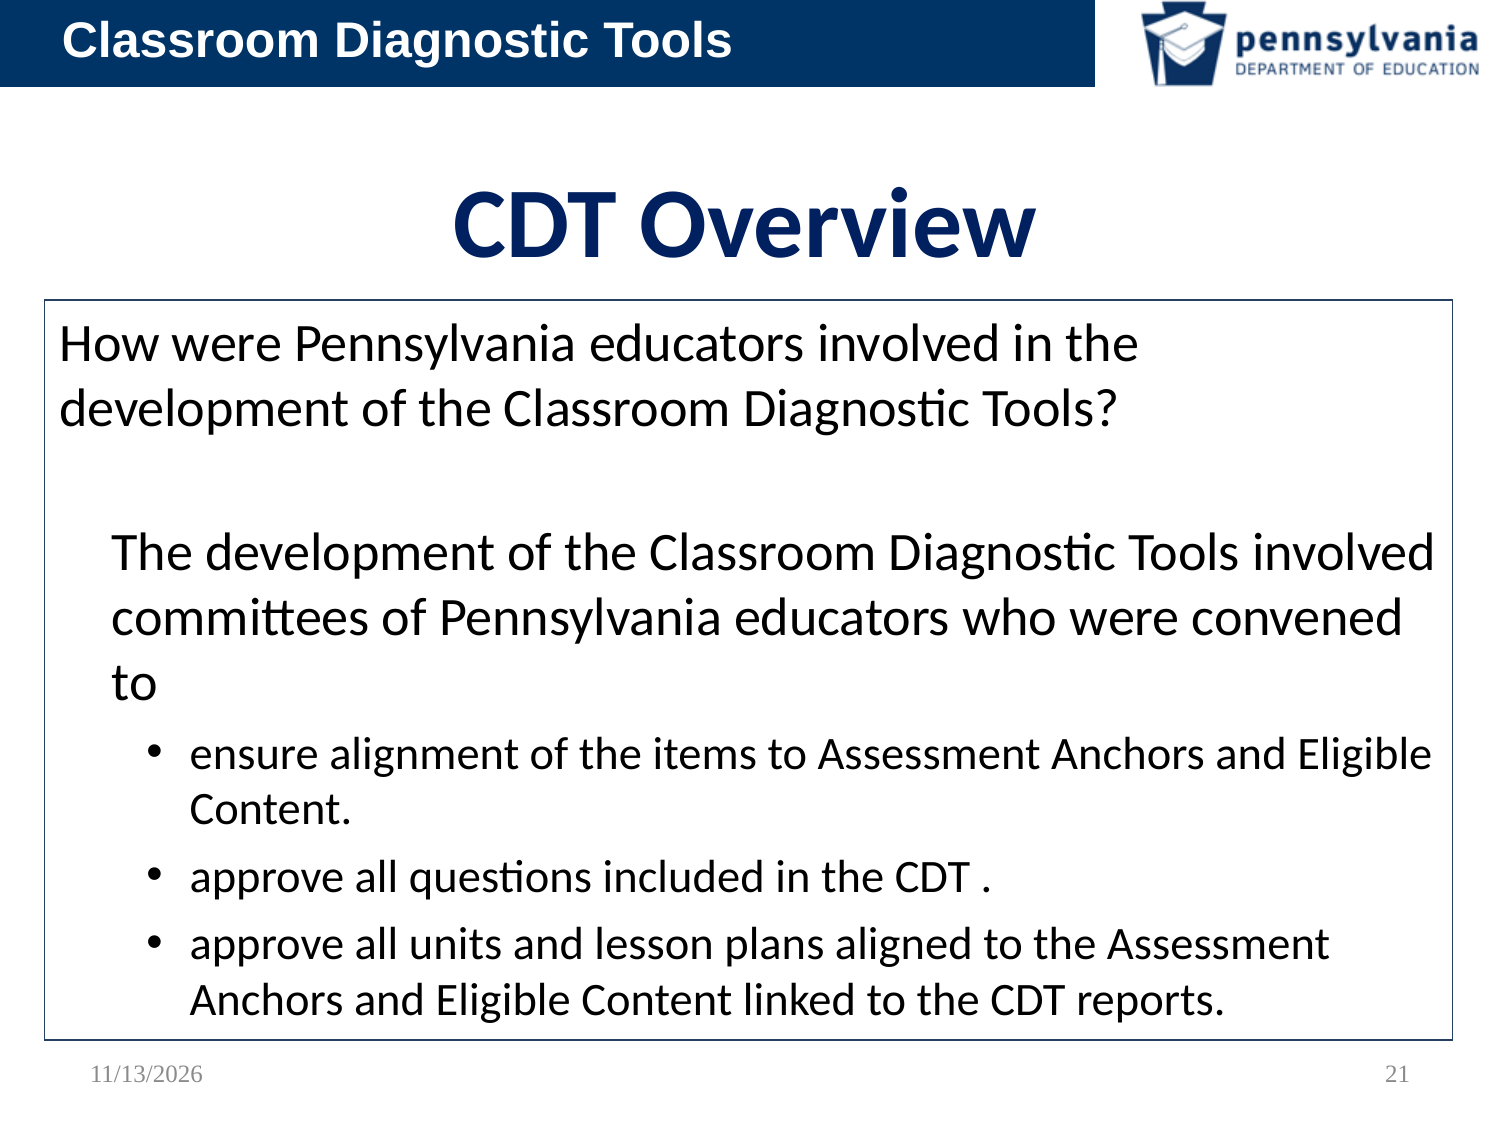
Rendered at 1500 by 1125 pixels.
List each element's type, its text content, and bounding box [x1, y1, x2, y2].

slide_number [75, 1042, 425, 1103]
title CDT Overview [70, 145, 1421, 299]
slide_number 21 [1074, 1042, 1425, 1103]
picture [1134, 0, 1485, 90]
list How were Pennsylvania educators involved in the development of the Classroom Diagnostic Tools? The development of the Classroom Diagnostic Tools involved committees of Pennsylvania educators who were convened to ensure alignment of the items to Assessment Anchors and Eligible Content. approve all questions included in the CDT . approve all units and lesson plans aligned to the Assessment Anchors and Eligible Content linked to the CDT reports. [44, 299, 1453, 1041]
